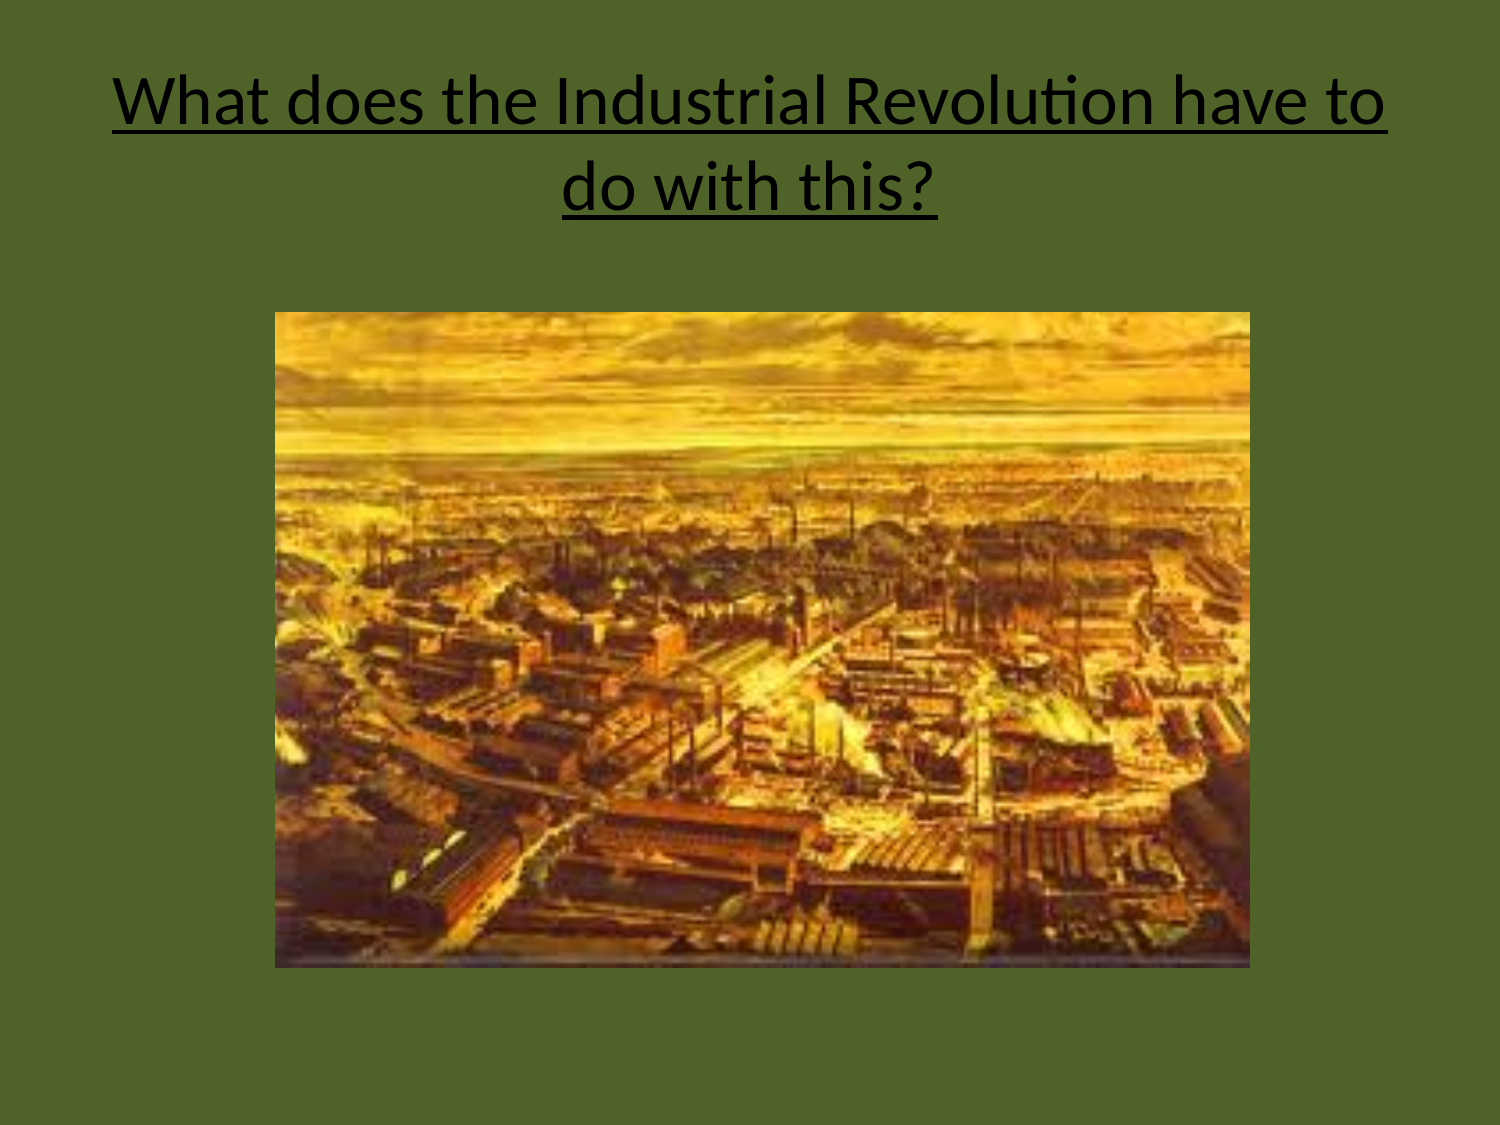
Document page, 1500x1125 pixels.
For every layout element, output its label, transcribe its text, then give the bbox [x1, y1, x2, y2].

title What does the Industrial Revolution have to do with this? [75, 45, 1425, 233]
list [274, 312, 1251, 968]
